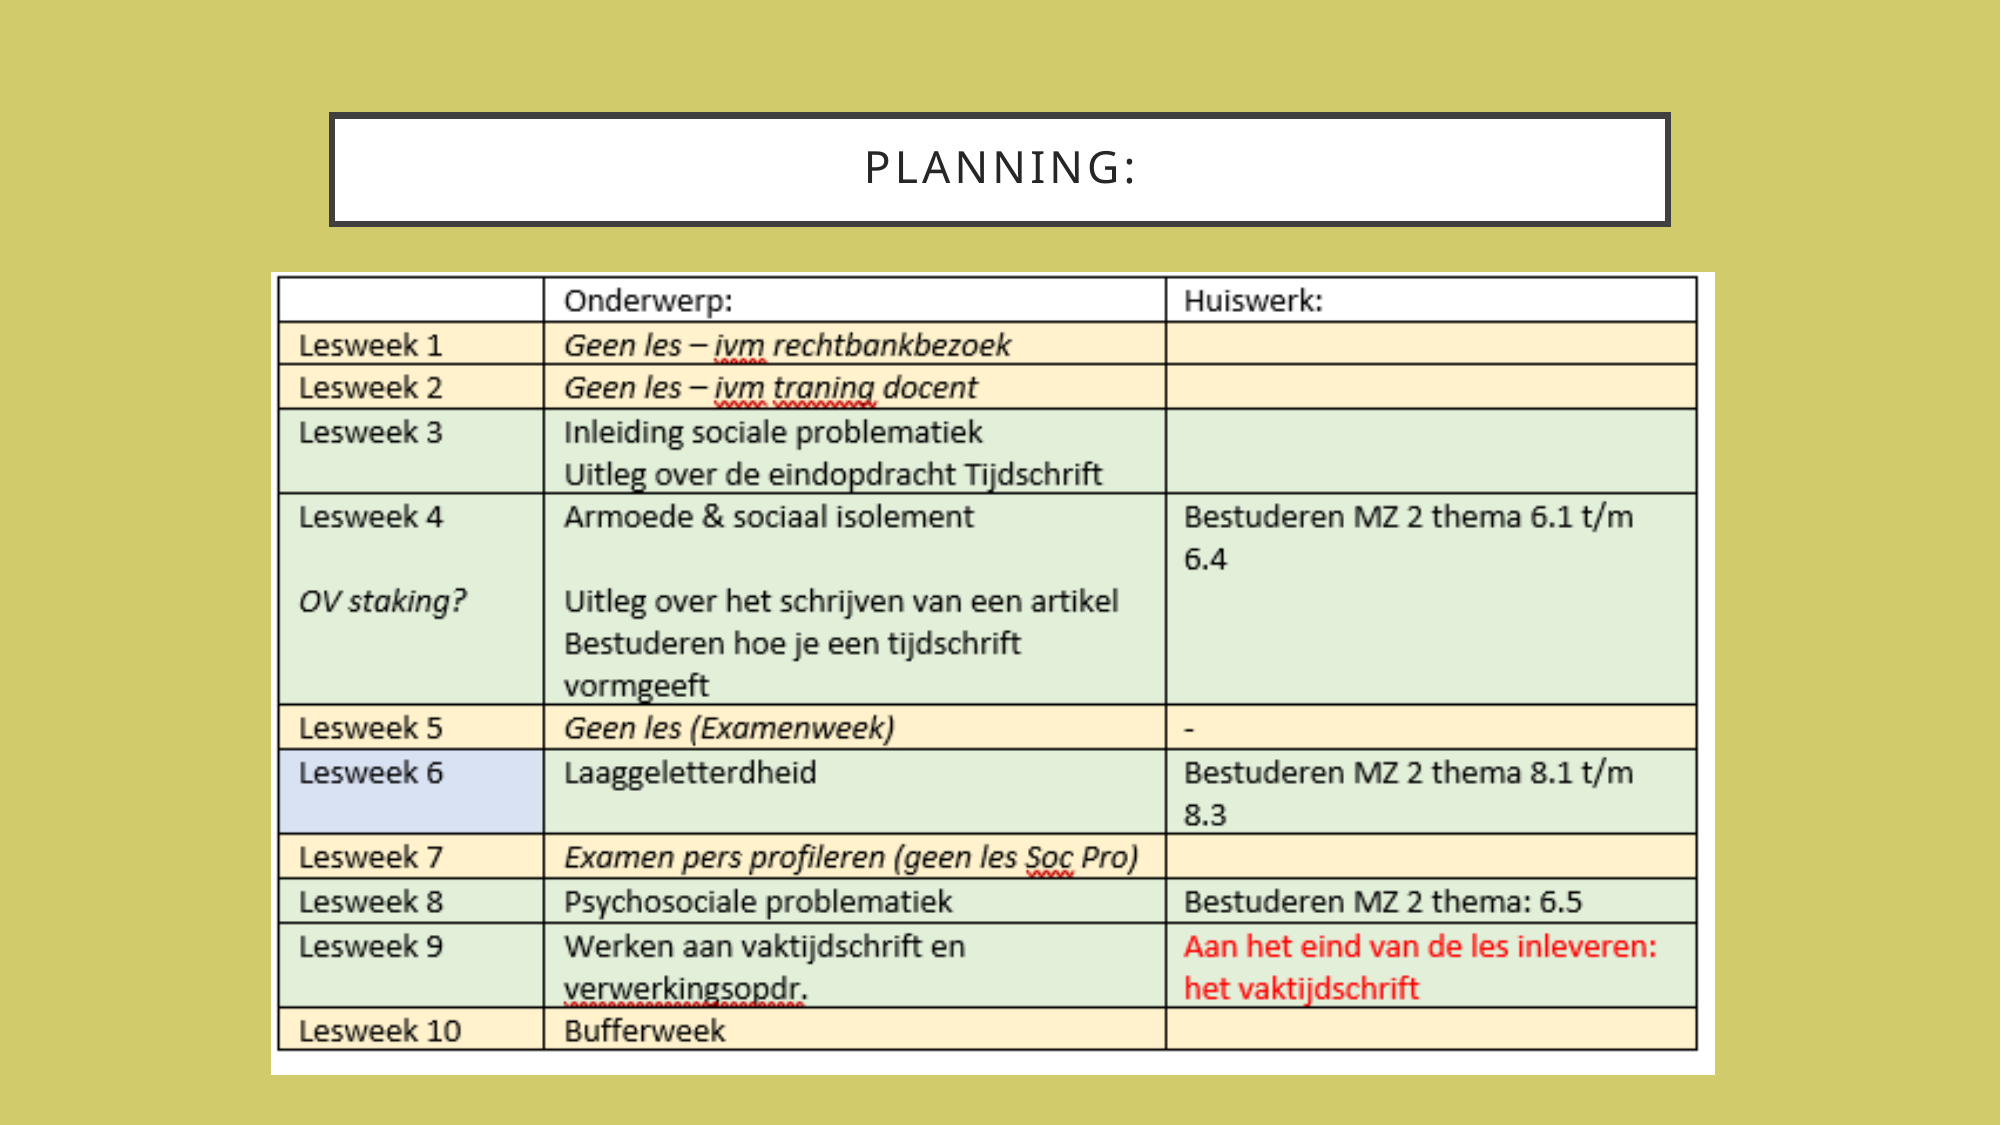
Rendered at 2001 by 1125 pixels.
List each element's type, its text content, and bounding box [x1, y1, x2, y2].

picture [271, 272, 1715, 1075]
title Planning: [329, 112, 1671, 227]
